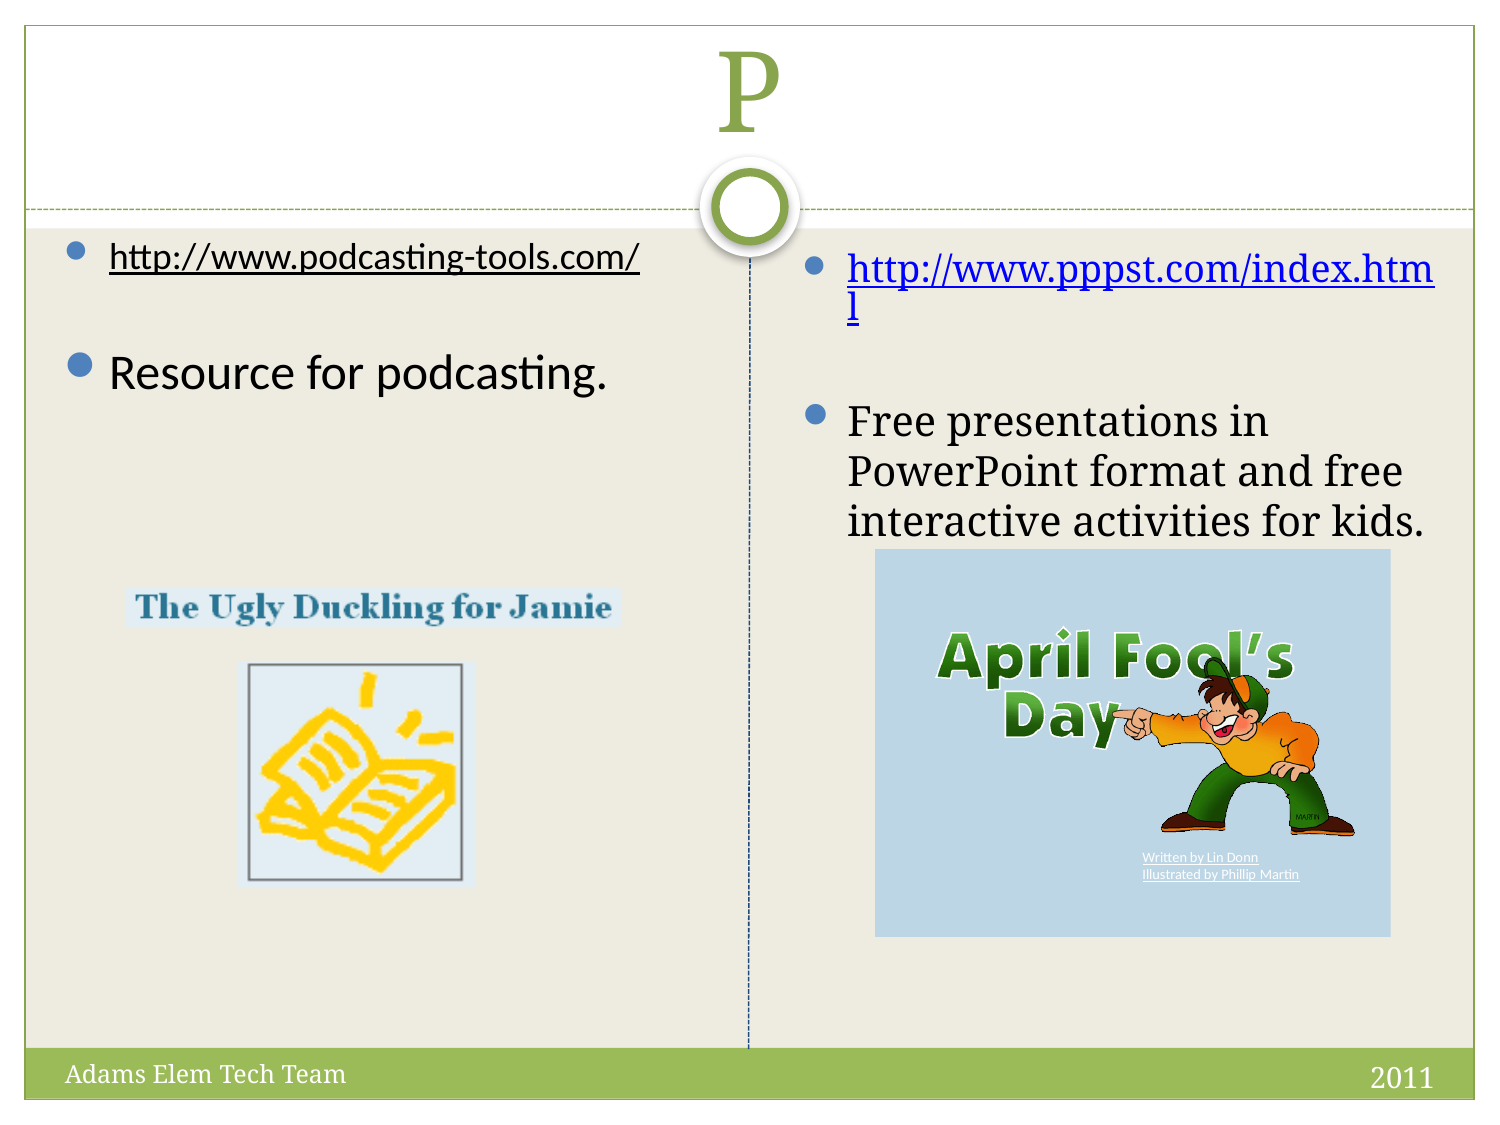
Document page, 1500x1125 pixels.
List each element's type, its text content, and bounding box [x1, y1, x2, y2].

picture [237, 662, 476, 888]
list http://www.pppst.com/index.html Free presentations in PowerPoint format and free interactive activities for kids. [787, 237, 1450, 1006]
picture [124, 587, 621, 629]
footer Adams Elem Tech Team [50, 1051, 638, 1112]
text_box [874, 549, 1391, 937]
slide_number 2011 [950, 1051, 1450, 1112]
list http://www.podcasting-tools.com/ Resource for podcasting. [49, 224, 712, 993]
title P [49, 37, 1450, 162]
